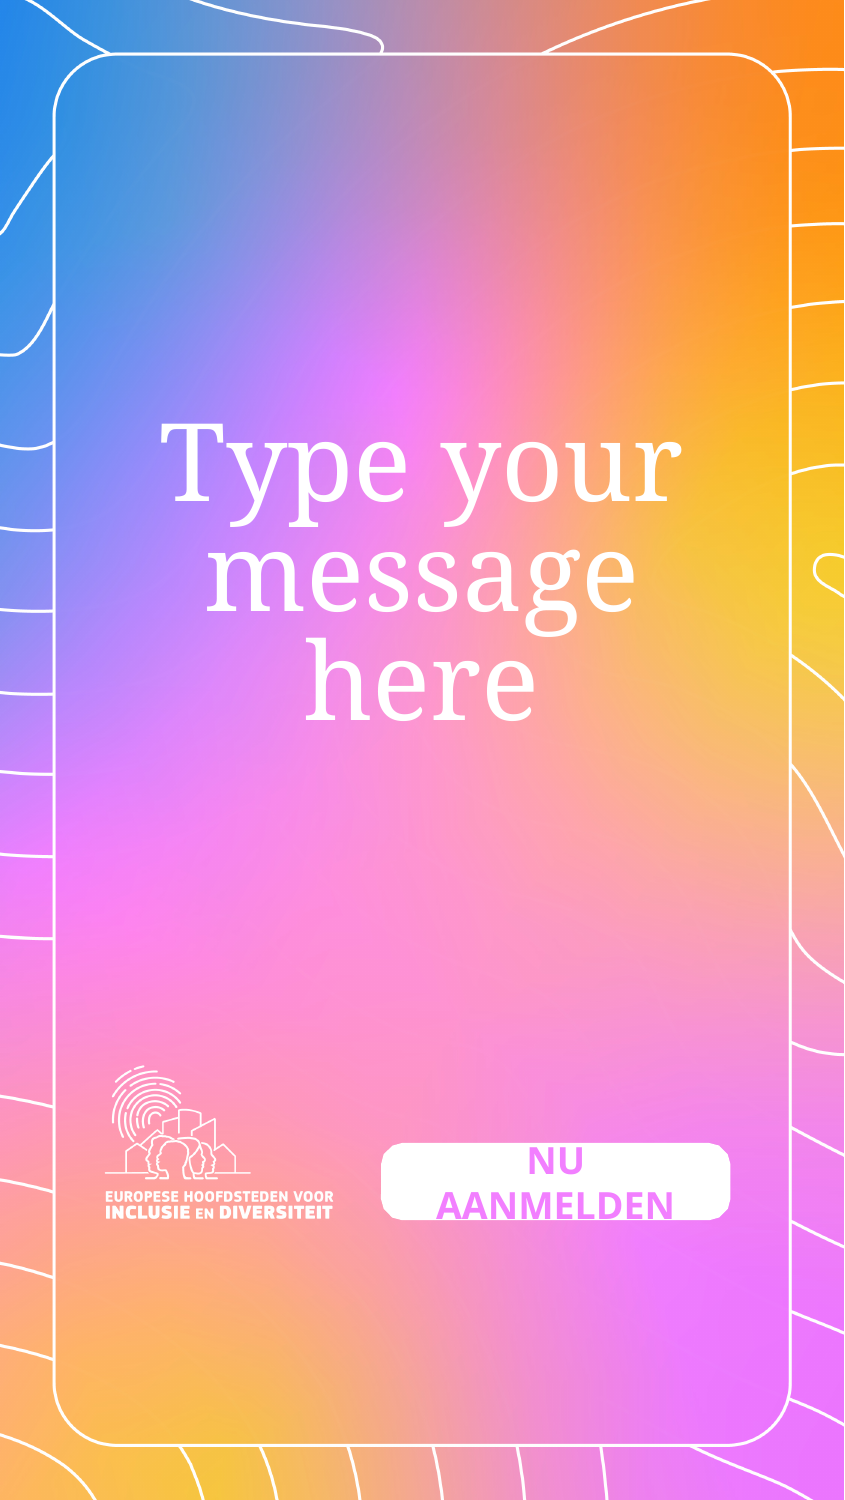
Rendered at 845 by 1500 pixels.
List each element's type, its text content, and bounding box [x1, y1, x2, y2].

text_box NU AANMELDEN [395, 1156, 717, 1207]
title Type your message here [63, 163, 781, 993]
picture [0, 0, 844, 1500]
